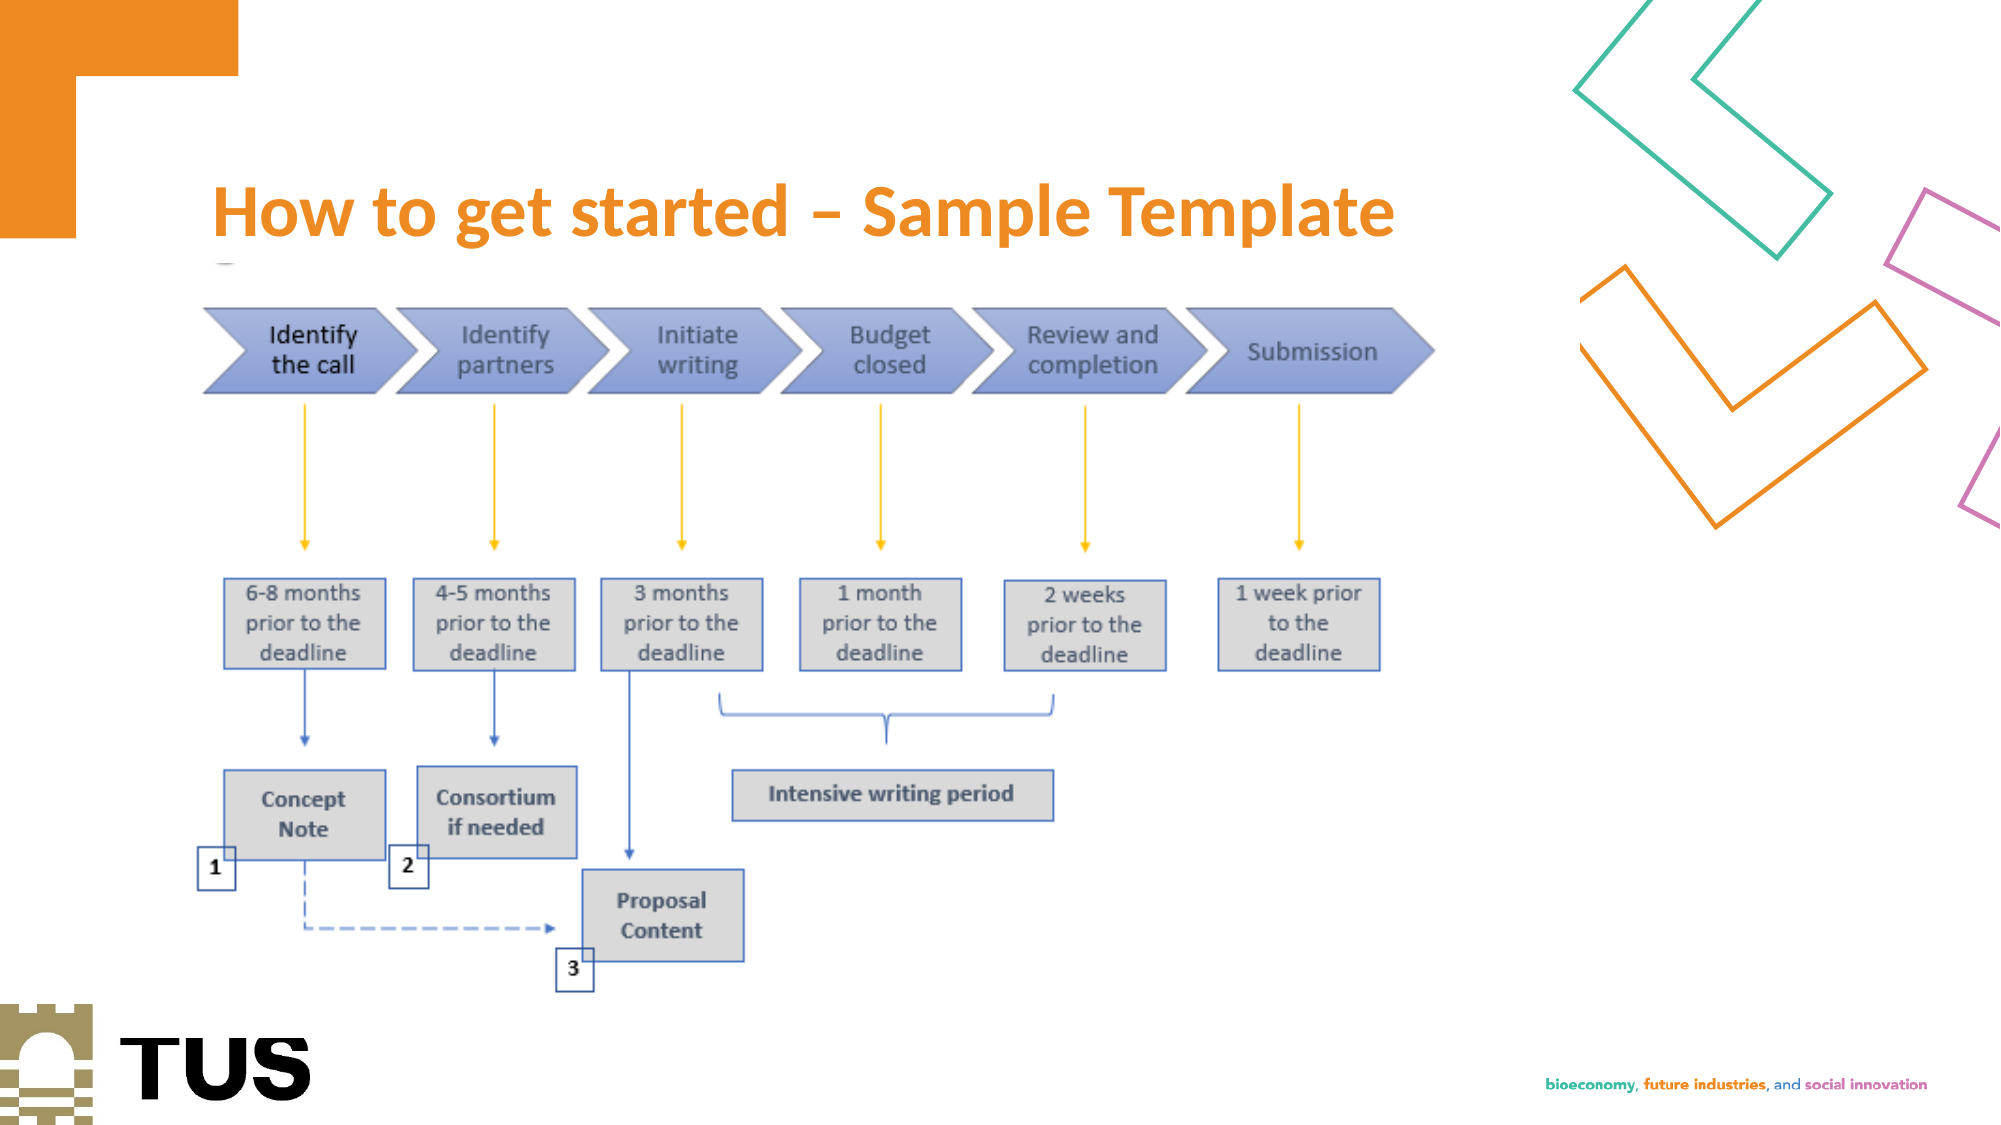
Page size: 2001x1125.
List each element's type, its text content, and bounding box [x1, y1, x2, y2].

picture [0, 263, 1580, 1125]
picture [1538, 1066, 1929, 1101]
list How to get started – Sample Template [197, 154, 1610, 287]
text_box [1610, 0, 2000, 499]
